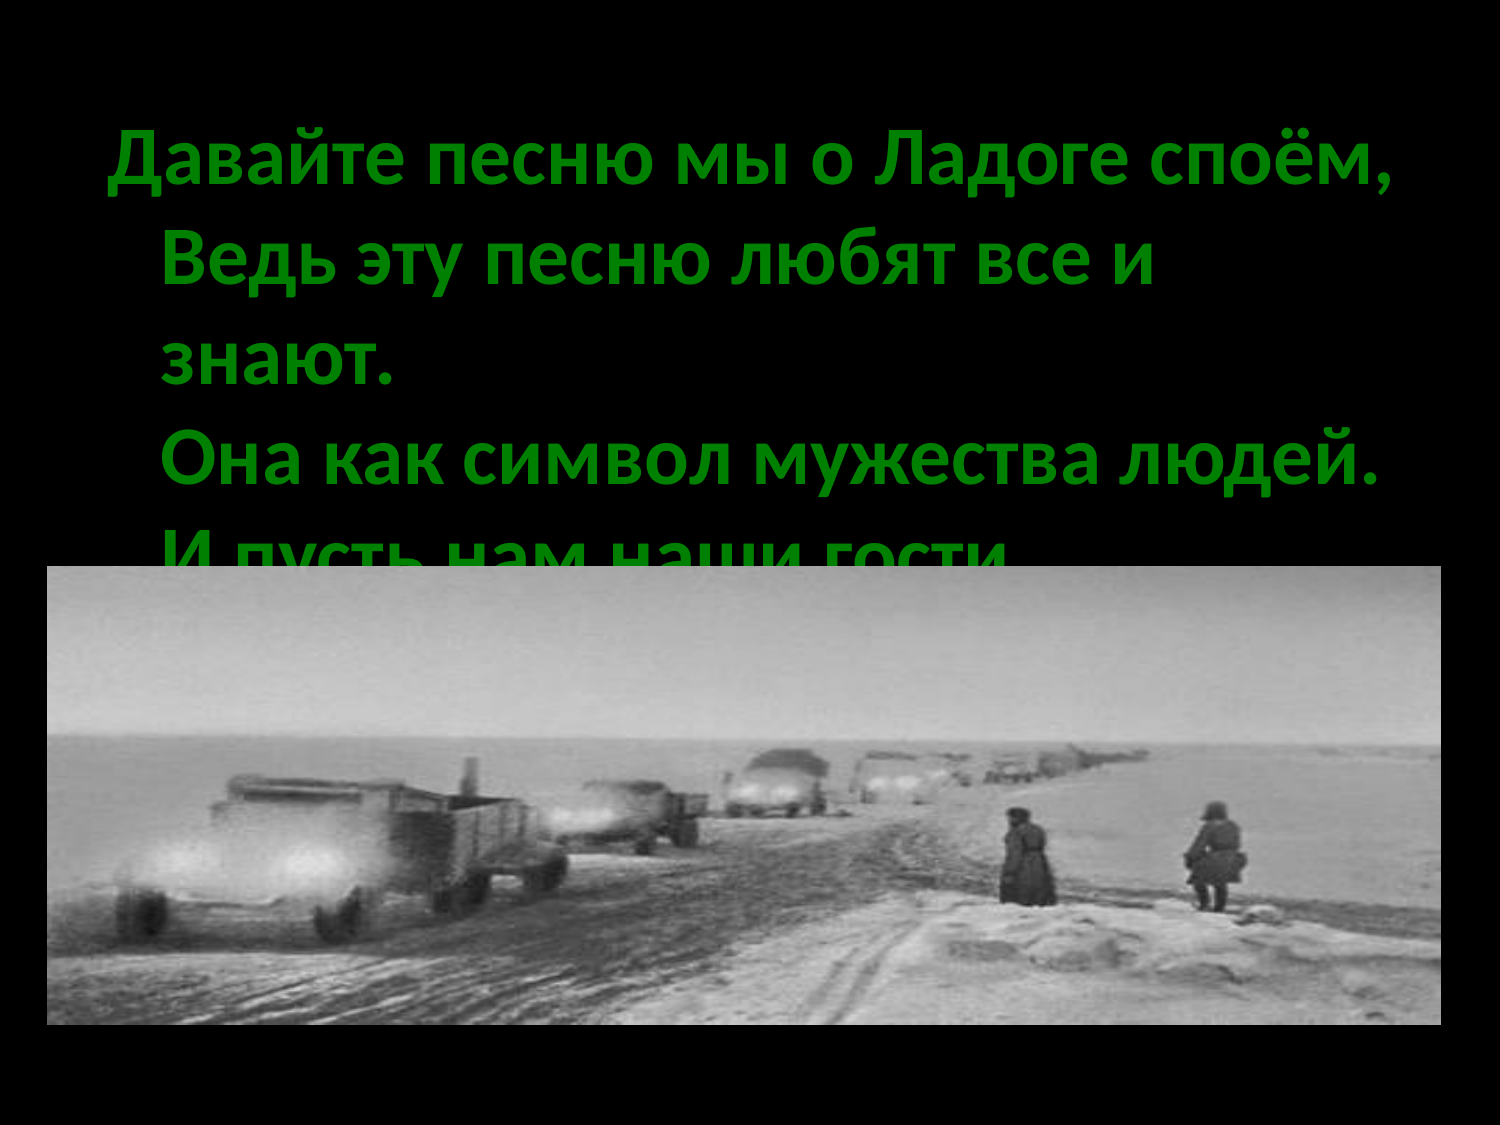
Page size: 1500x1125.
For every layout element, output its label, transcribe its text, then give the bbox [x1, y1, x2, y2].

picture [46, 566, 1442, 1025]
title Давайте песню мы о Ладоге споём, Ведь эту песню любят все и знают. Она как символ мужества людей. И пусть нам наши гости подпевают. [75, 93, 1425, 305]
